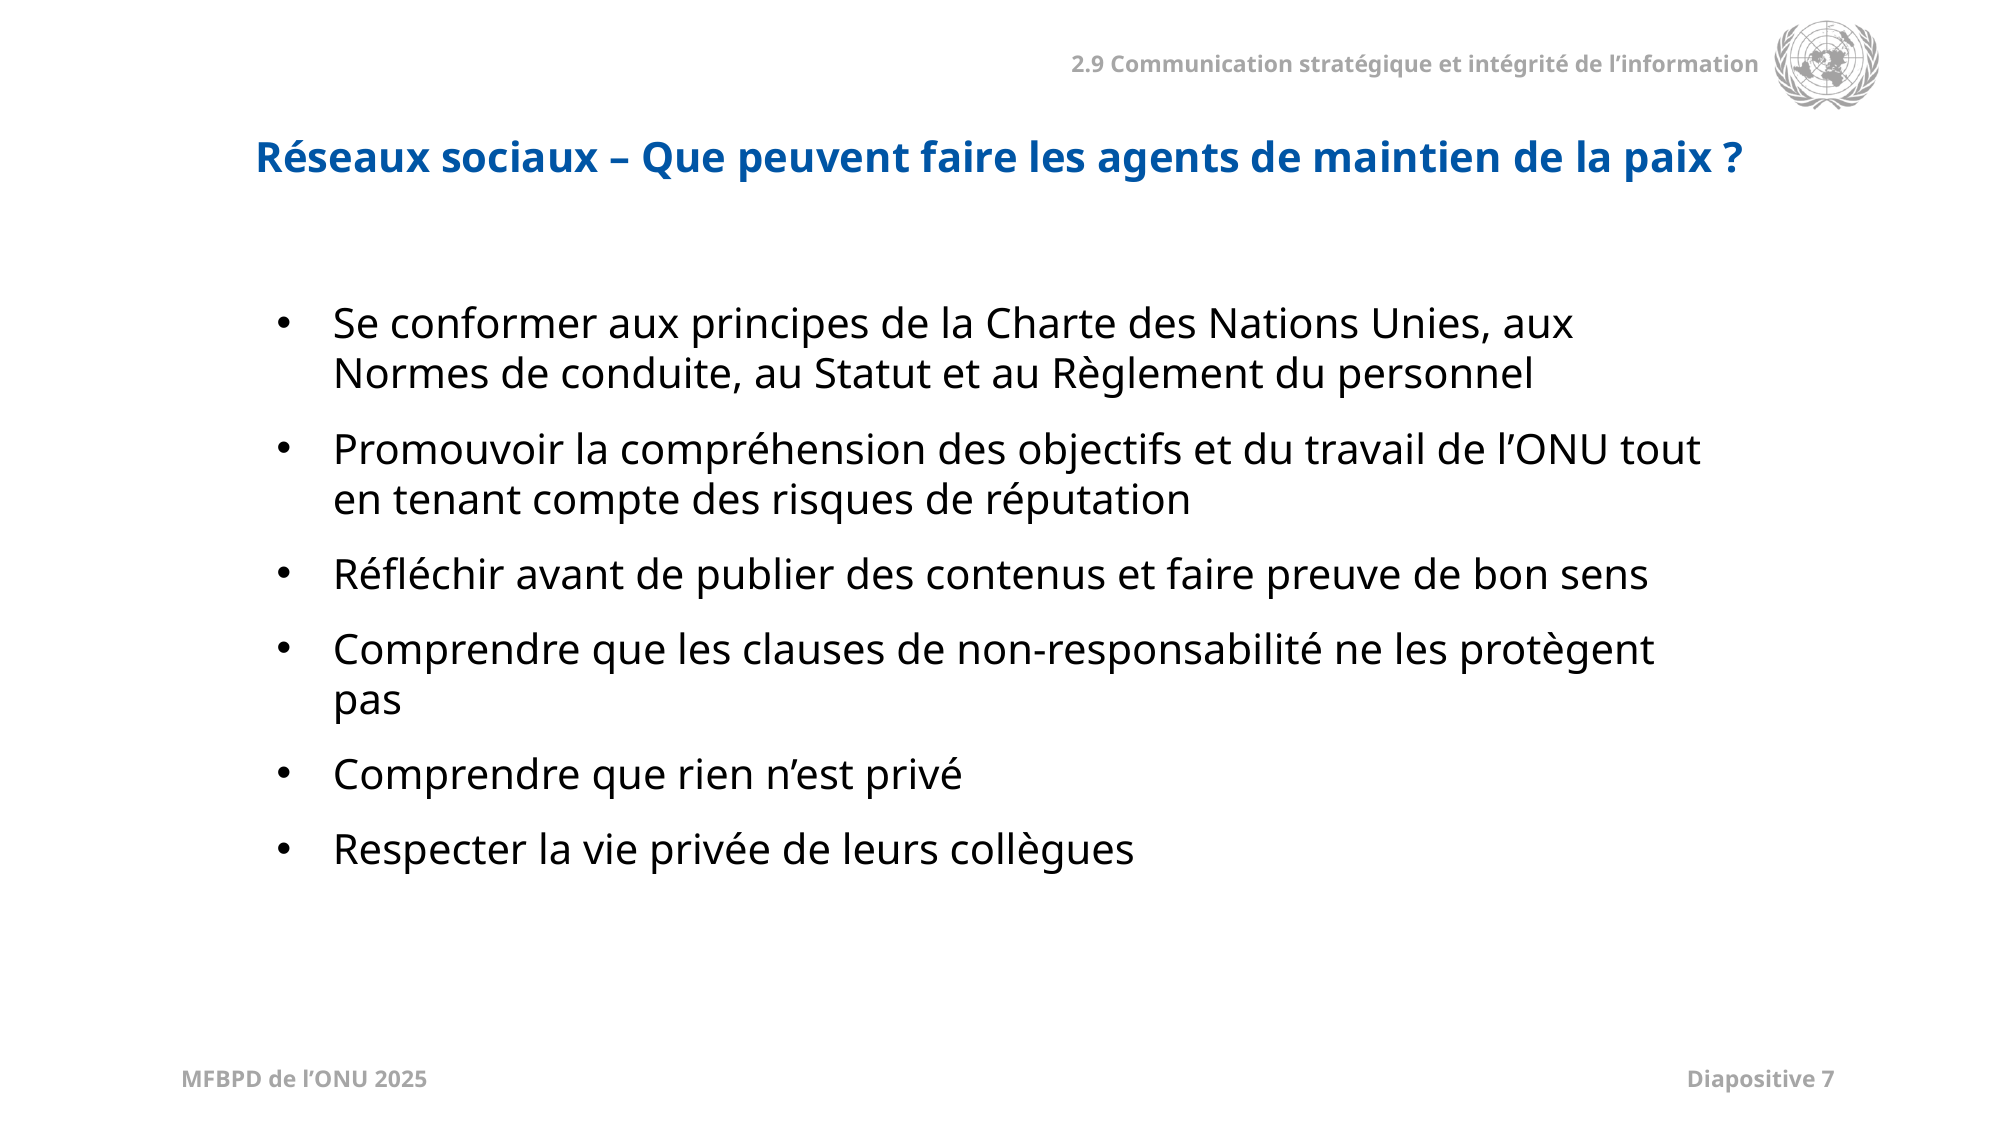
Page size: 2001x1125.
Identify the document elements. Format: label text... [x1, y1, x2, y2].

text_box Réseaux sociaux – Que peuvent faire les agents de maintien de la paix ? [204, 122, 1796, 188]
text_box Se conformer aux principes de la Charte des Nations Unies, aux Normes de conduite, au Statut et au Règlement du personnel Promouvoir la compréhension des objectifs et du travail de l’ONU tout en tenant compte des risques de réputation Réfléchir avant de publier des contenus et faire preuve de bon sens Comprendre que les clauses de non-responsabilité ne les protègent pas Comprendre que rien n’est privé Respecter la vie privée de leurs collègues [261, 289, 1739, 881]
